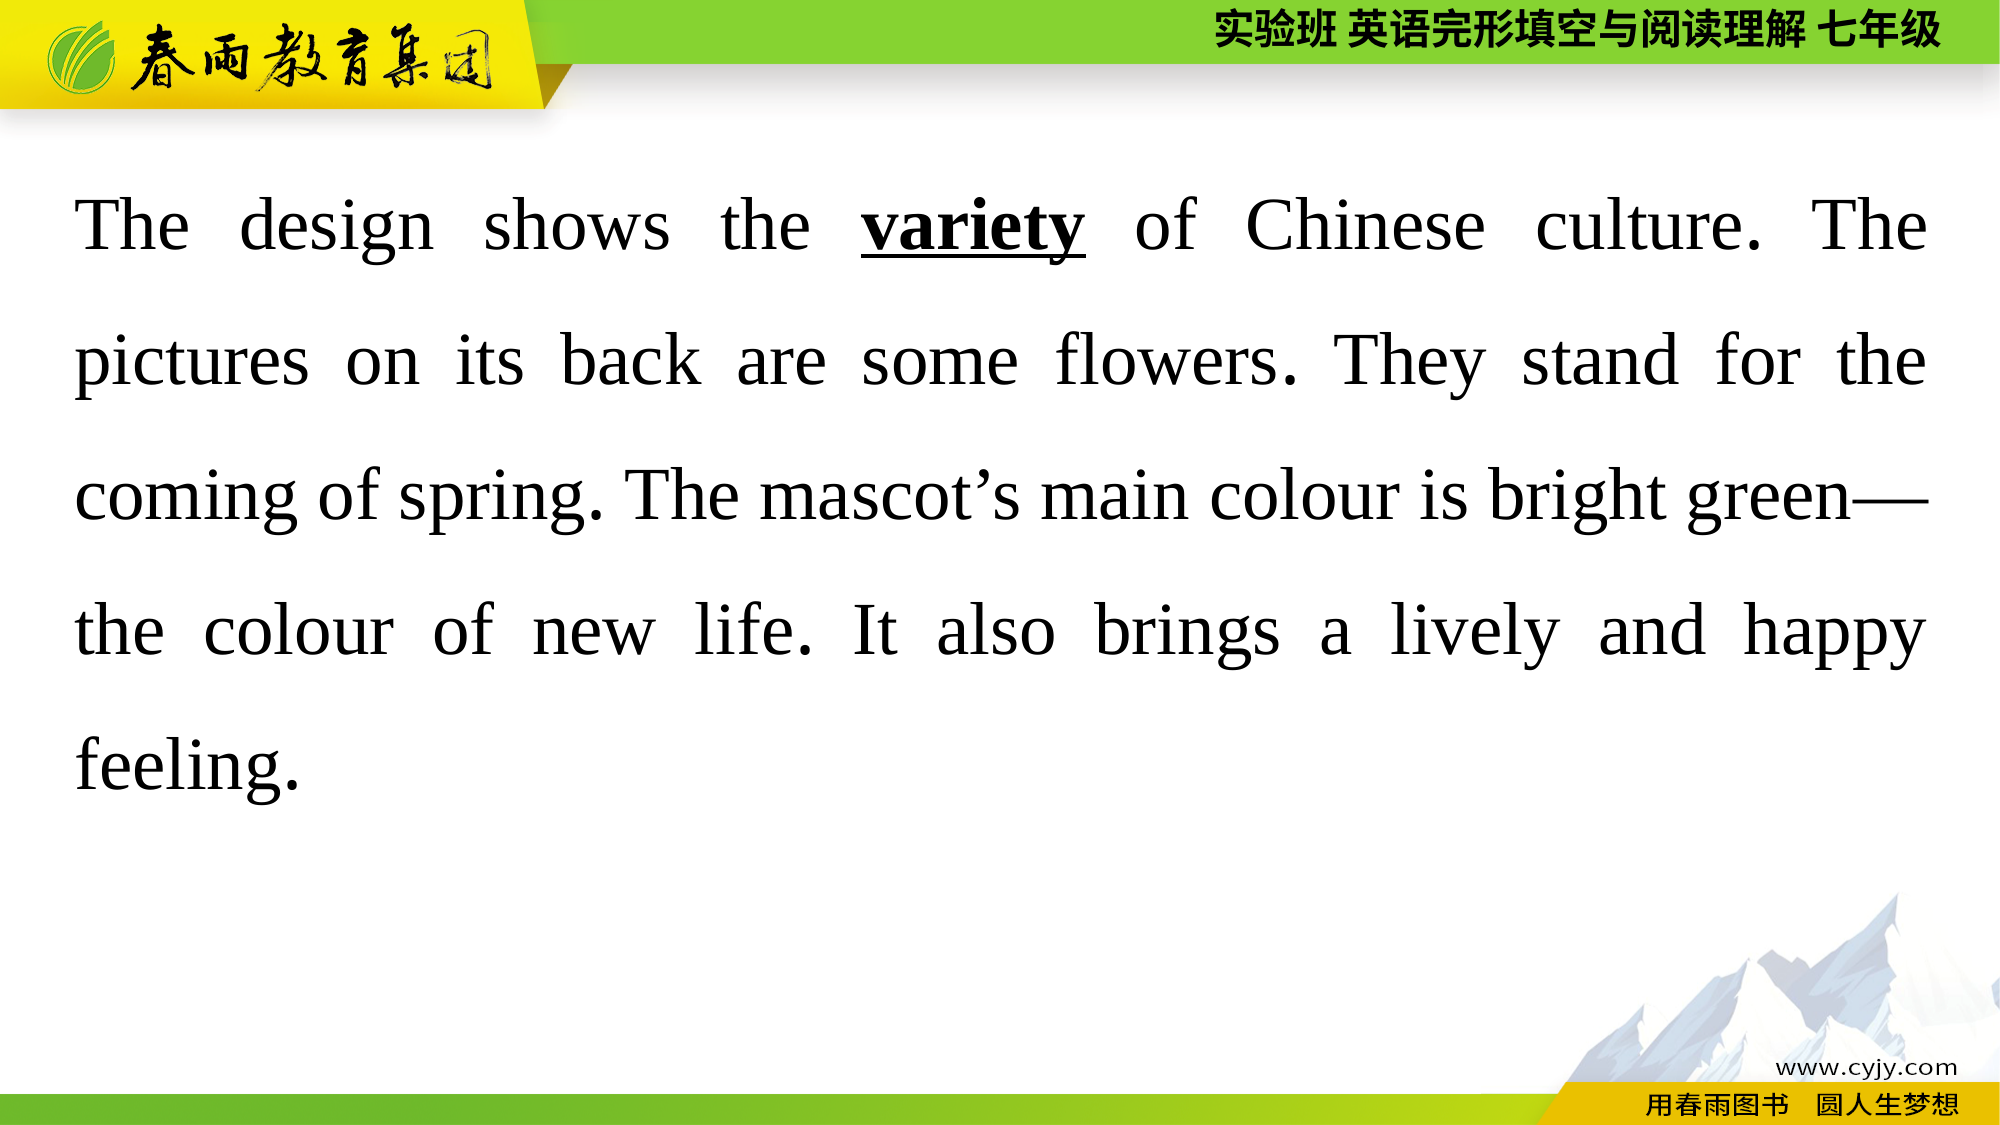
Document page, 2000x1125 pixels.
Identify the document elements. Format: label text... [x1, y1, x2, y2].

picture [0, 0, 2000, 1125]
list The design shows the variety of Chinese culture. The pictures on its back are some flowers. They stand for the coming of spring. The mascot’s main colour is bright green—the colour of new life. It also brings a lively and happy feeling. [59, 122, 1944, 802]
